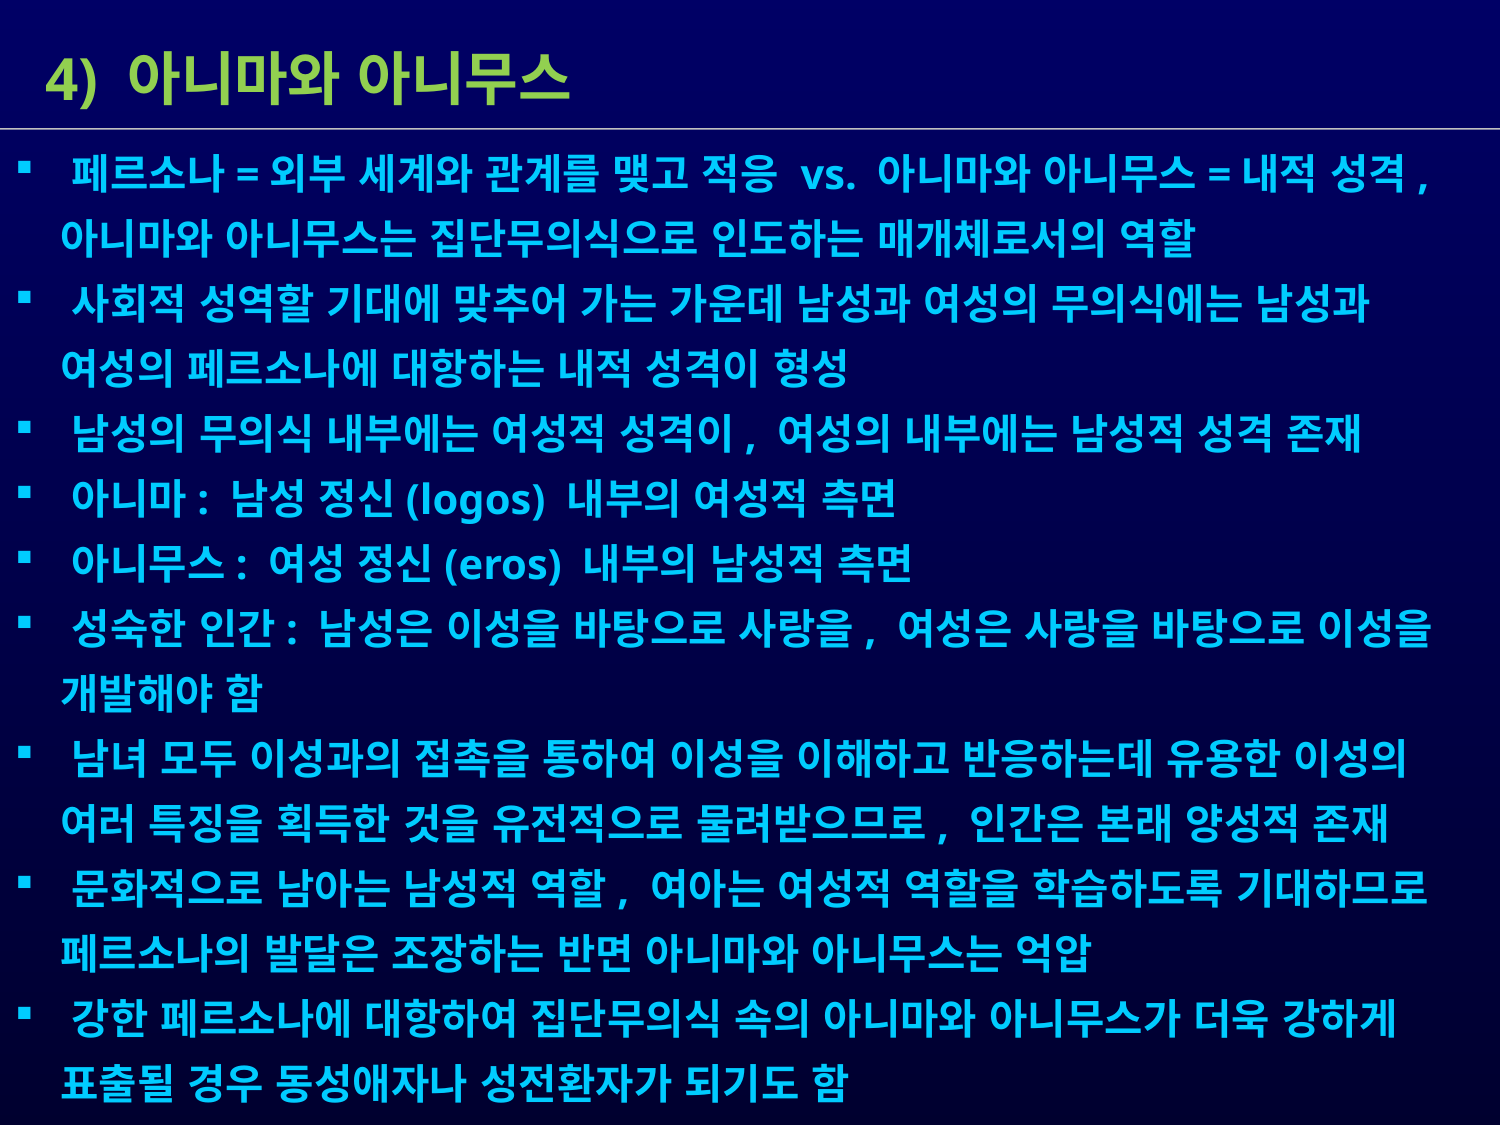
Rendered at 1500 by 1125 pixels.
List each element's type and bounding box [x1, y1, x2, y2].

text_box [0, 34, 1500, 1116]
